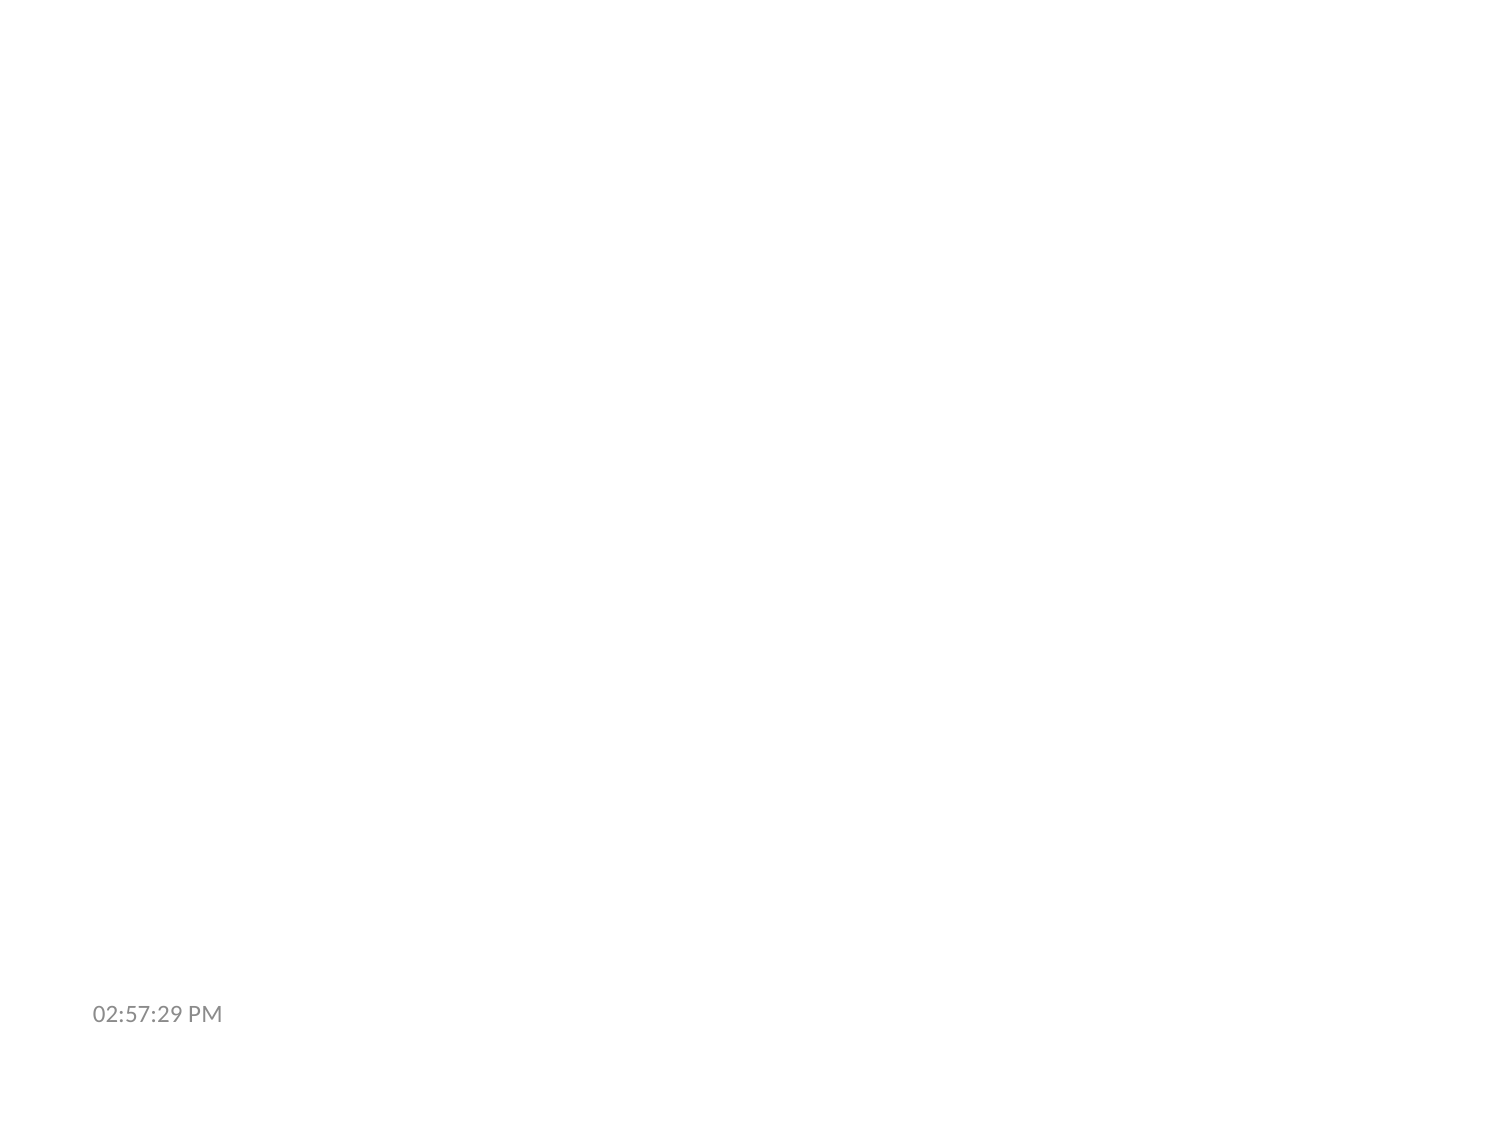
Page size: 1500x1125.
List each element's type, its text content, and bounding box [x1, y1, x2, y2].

text_box 3:35:09 PM [77, 982, 428, 1043]
